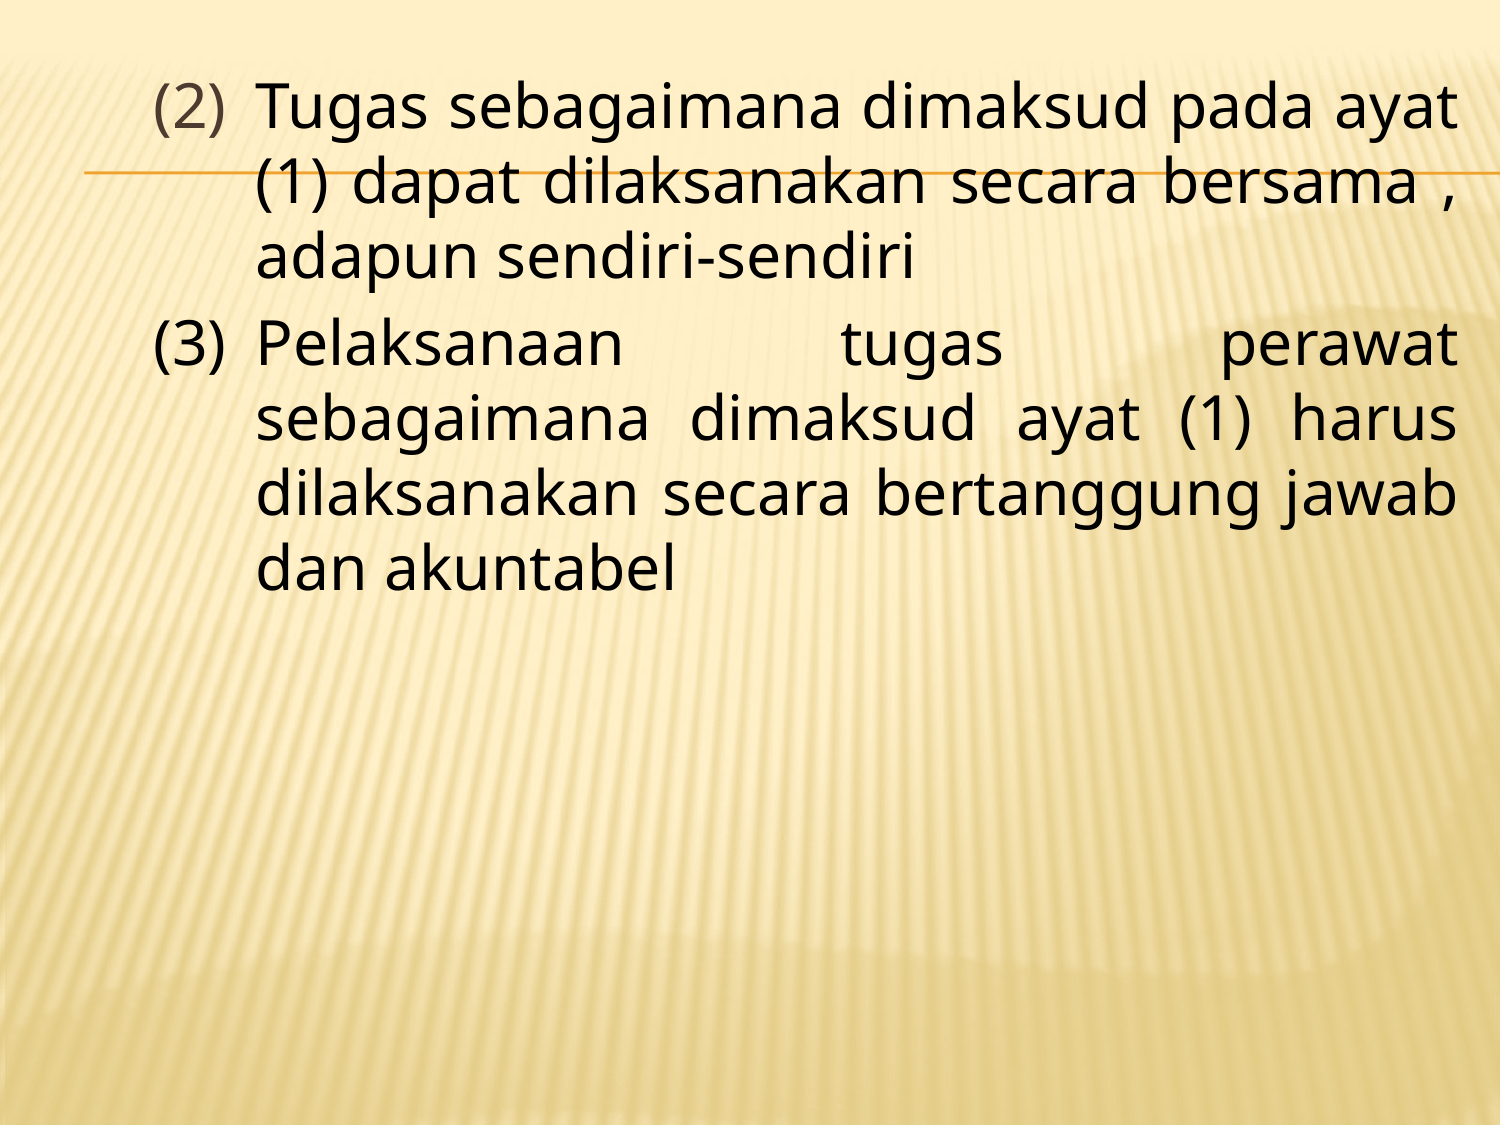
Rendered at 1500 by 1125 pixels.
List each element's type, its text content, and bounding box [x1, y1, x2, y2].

list (2) Tugas sebagaimana dimaksud pada ayat (1) dapat dilaksanakan secara bersama , adapun sendiri-sendiri (3) Pelaksanaan tugas perawat sebagaimana dimaksud ayat (1) harus dilaksanakan secara bertanggung jawab dan akuntabel [50, 58, 1475, 998]
